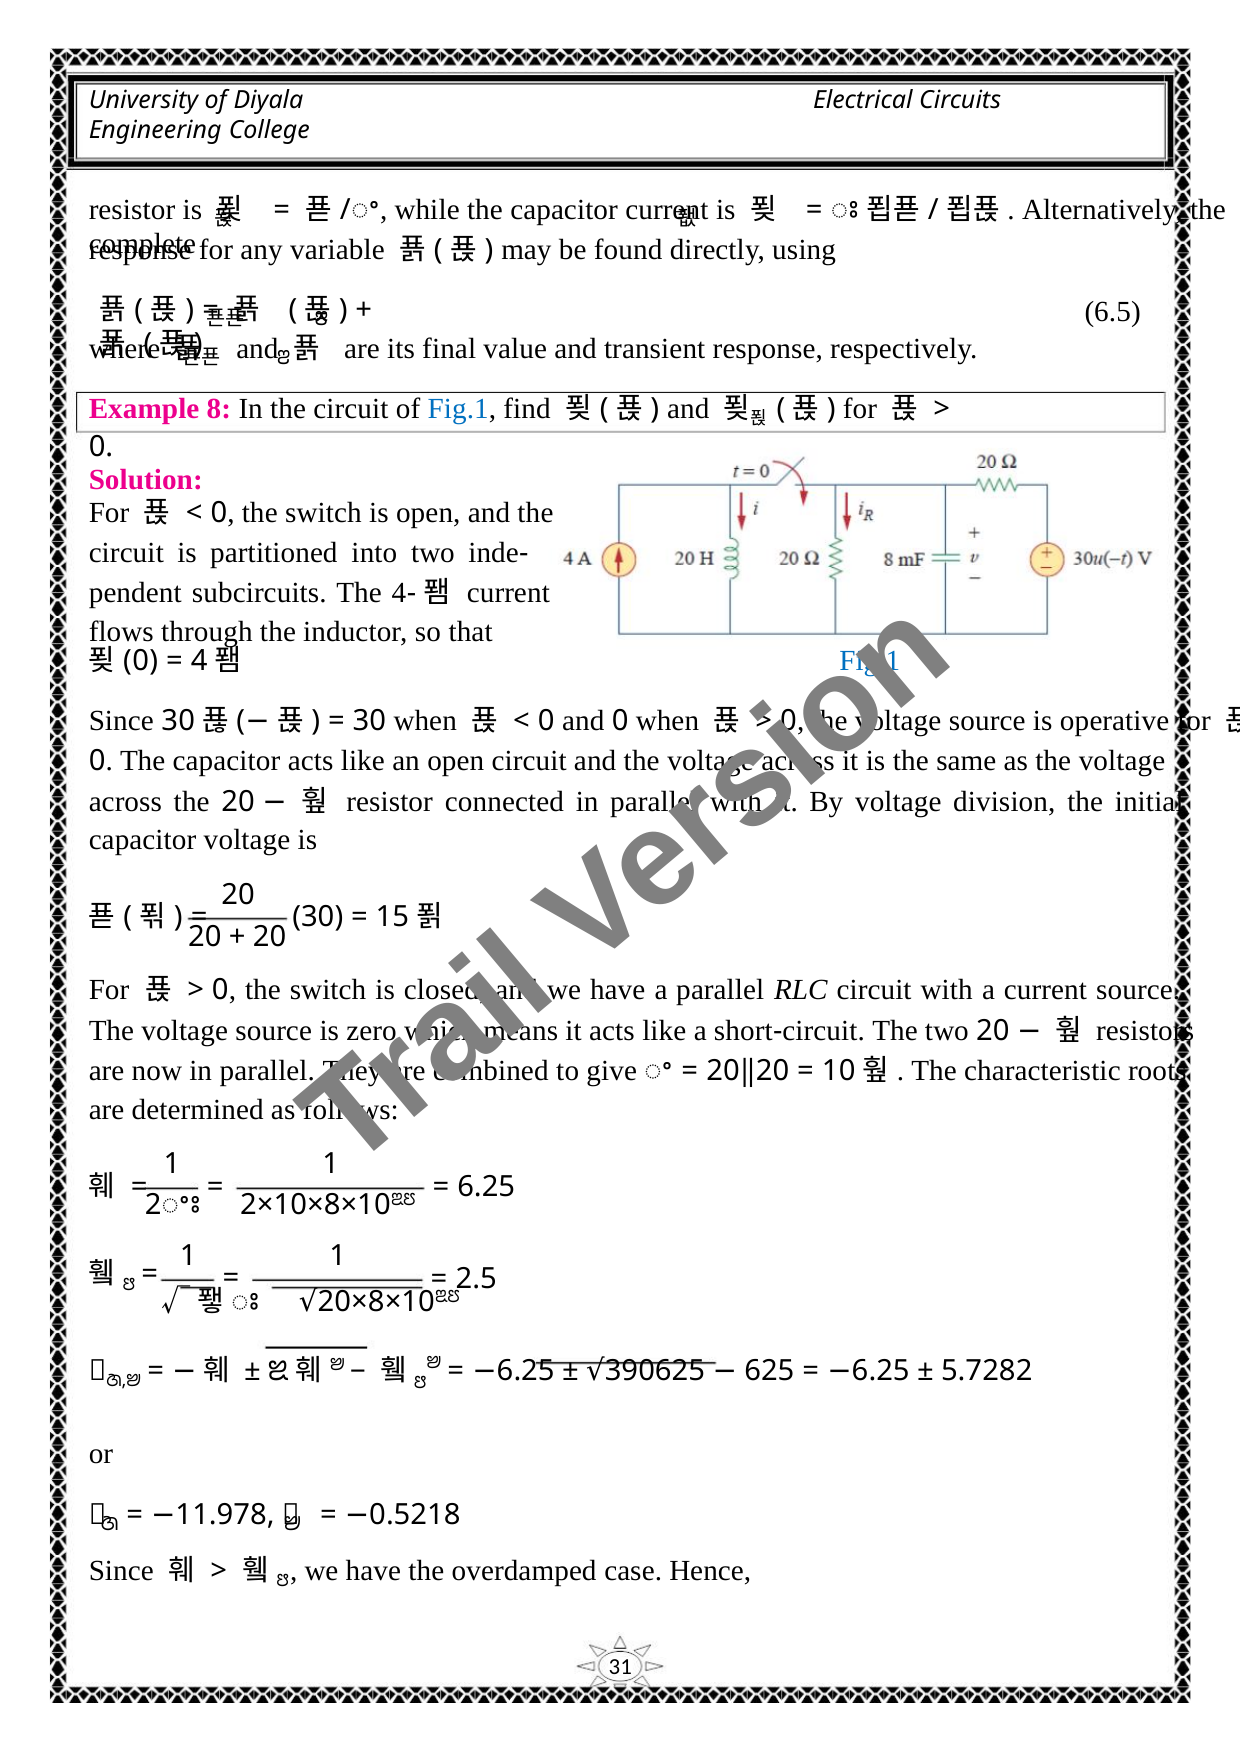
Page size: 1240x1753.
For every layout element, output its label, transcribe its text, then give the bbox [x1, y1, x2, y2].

text_box (30) = 15푉 [292, 898, 453, 933]
text_box 푠푠 [206, 305, 258, 330]
text_box = [222, 1259, 289, 1283]
text_box or [88, 1437, 157, 1470]
text_box = 6.25 = 2.5 [430, 1167, 561, 1295]
text_box 31 [608, 1650, 667, 1679]
text_box [49, 48, 1191, 1703]
text_box 2ꢀꢁ 2×10×8×10ꢃꢄ [144, 1186, 467, 1221]
text_box √퐿ꢁ √20×8×10ꢃꢄ [161, 1283, 465, 1318]
text_box 20 [221, 875, 298, 911]
text_box Example 8: In the circuit of Fig.1, find 푖(푡) and 푖푅(푡) for 푡 > 0. Solution: For 푡 < 0, the switch is open, and the circuit is partitioned into two inde‐ pendent subcircuits. The 4‐퐴 current flows through the inductor, so that [88, 393, 954, 647]
text_box where 푥 and 푥 are its final value and transient response, respectively. [88, 330, 1051, 365]
text_box 푥(푡) = 푥 (푡) + 푥 (푡) [99, 291, 406, 330]
text_box 1 [329, 1237, 390, 1272]
text_box 1 [163, 1145, 224, 1180]
text_box Since 훼 > 휔ꢅ, we have the overdamped case. Hence, [88, 1555, 804, 1591]
text_box 휔ꢅ = [88, 1259, 197, 1294]
text_box For 푡 > 0, the switch is closed, and we have a parallel RLC circuit with a current source. The voltage source is zero which means it acts like a short‐circuit. The two 20 − 훺 resistors are now in parallel. They are combined to give ꢀ = 20‖20 = 10훺. The characteristic roots are determined as follows: [463, 971, 1240, 1126]
text_box ꢆꢇ,ꢈ = −훼 ± ꢉ훼ꢈ − 휔ꢅꢈ = −6.25 ± √390625 − 625 = −6.25 ± 5.7282 [88, 1357, 1081, 1392]
text_box Since 30푢(−푡) = 30 when 푡 < 0 and 0 when 푡 > 0, the voltage source is operative for 푡 < 0. The capacitor acts like an open circuit and the voltage across it is the same as the voltage across the 20 − 훺 resistor connected in parallel with it. By voltage division, the initial capacitor voltage is [784, 701, 1240, 856]
text_box response for any variable 푥(푡) may be found directly, using [88, 230, 890, 266]
text_box 퐶 [677, 205, 722, 230]
text_box ꢆ = −11.978, ꢆ = −0.5218 [88, 1496, 498, 1531]
text_box 푣(푂) = [88, 898, 224, 933]
text_box 20 + 20 [188, 917, 332, 952]
text_box Electrical Circuits [813, 86, 1010, 114]
text_box 푠푠 [182, 344, 234, 369]
text_box ꢈ [284, 1510, 328, 1535]
text_box ꢇ [100, 1510, 144, 1535]
text_box For 푡 > 0, the switch is closed, and we have a parallel RLC circuit with a current source. The voltage source is zero which means it acts like a short‐circuit. The two 20 − 훺 resistors are now in parallel. They are combined to give ꢀ = 20‖20 = 10훺. The characteristic roots are determined as follows: [88, 971, 366, 1126]
text_box (6.5) [1084, 294, 1185, 328]
text_box Since 30푢(−푡) = 30 when 푡 < 0 and 0 when 푡 > 0, the voltage source is operative for 푡 < 0. The capacitor acts like an open circuit and the voltage across it is the same as the voltage across the 20 − 훺 resistor connected in parallel with it. By voltage division, the initial capacitor voltage is [88, 701, 687, 856]
text_box 1 [179, 1237, 240, 1272]
text_box ꢂ [314, 305, 355, 330]
text_box ꢂ [276, 344, 317, 369]
text_box 푖(0) = 4퐴 [88, 641, 256, 677]
text_box 푅 [214, 205, 260, 230]
text_box 훼 = [88, 1167, 181, 1202]
text_box Trail Version [246, 542, 993, 1209]
text_box = [206, 1167, 273, 1186]
text_box resistor is 푖 = 푣/ꢀ, while the capacitor current is 푖 = ꢁ푑푣/푑푡. Alternatively, the complete [88, 191, 1240, 260]
text_box University of Diyala Engineering College [88, 86, 311, 144]
text_box 1 [322, 1165, 335, 1180]
